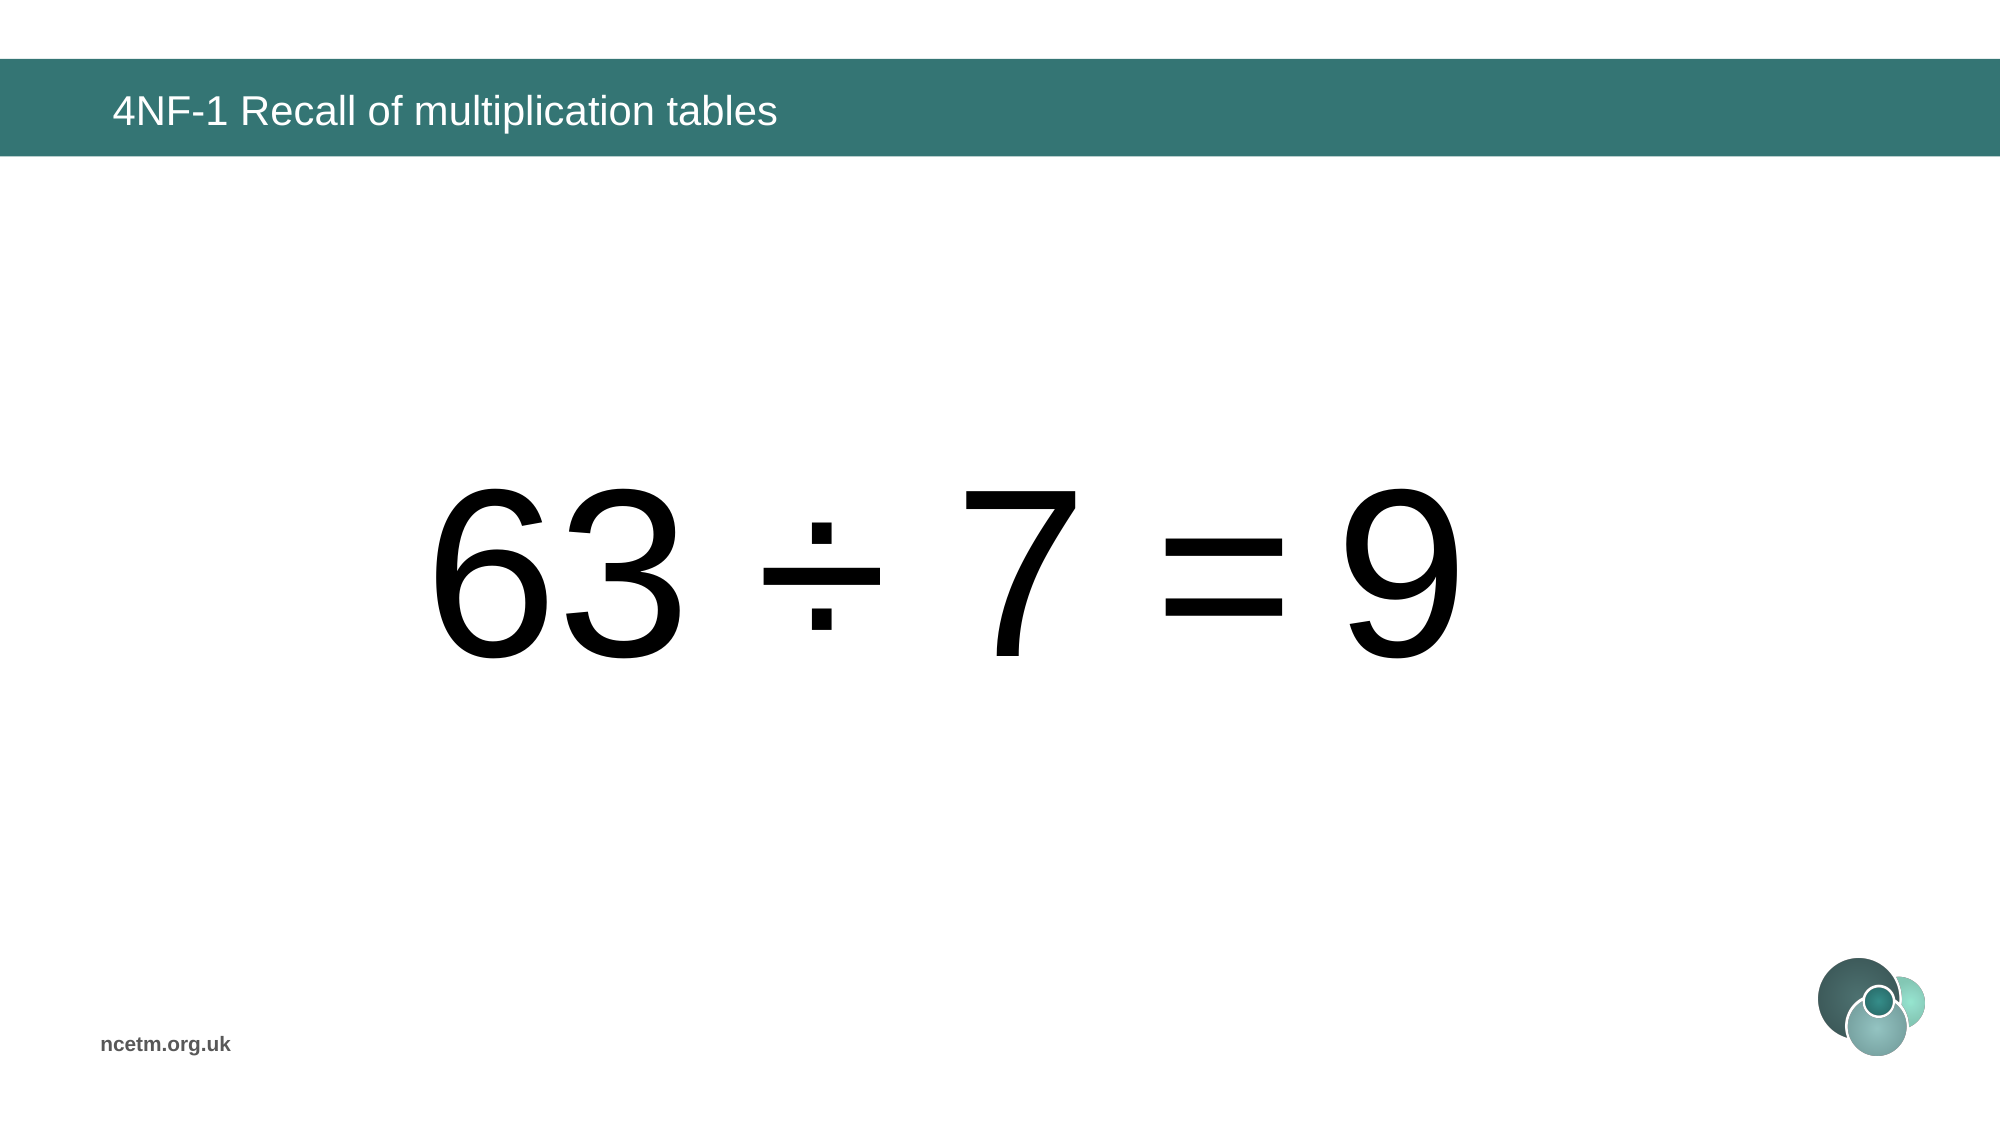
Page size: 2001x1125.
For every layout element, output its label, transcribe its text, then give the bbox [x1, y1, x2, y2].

text_box 9 [1321, 409, 1485, 712]
text_box 63 ÷ 7 = [409, 409, 1321, 712]
picture [1818, 958, 1925, 1056]
title 4NF-1 Recall of multiplication tables [97, 76, 1945, 147]
